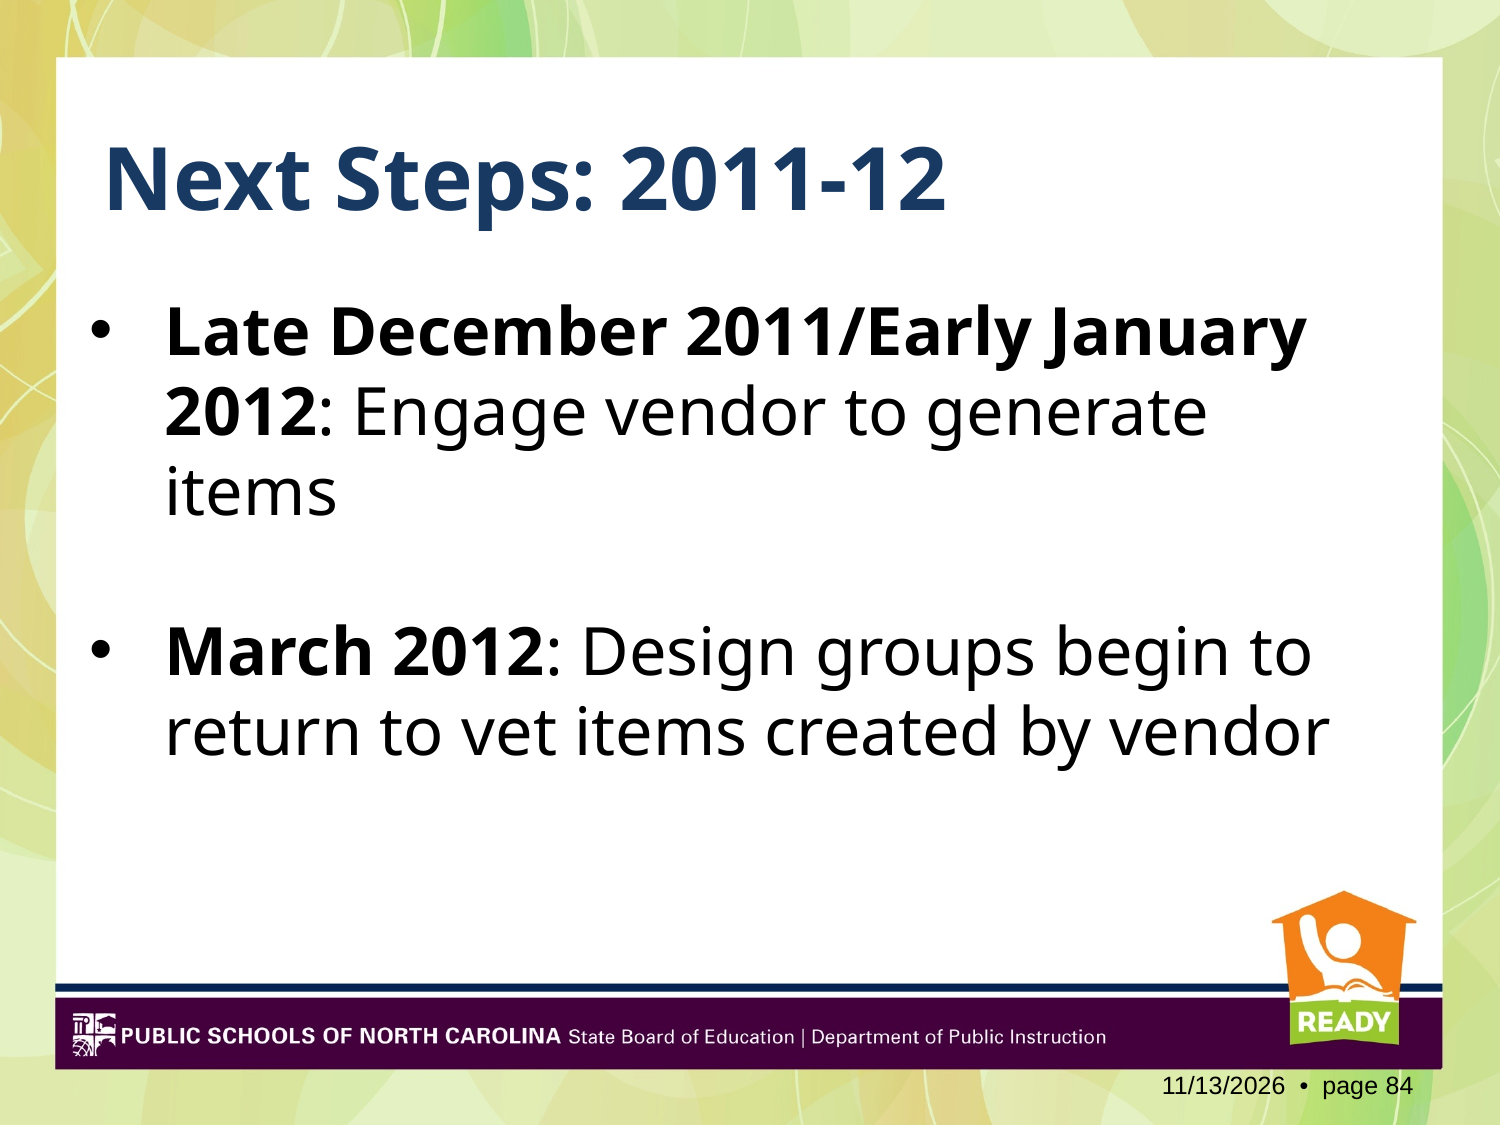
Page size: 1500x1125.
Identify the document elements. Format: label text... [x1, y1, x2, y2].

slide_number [1147, 1062, 1460, 1122]
picture [0, 0, 1500, 1125]
text_box Late December 2011/Early January 2012: Engage vendor to generate items March 2012: Design groups begin to return to vet items created by vendor [74, 281, 1413, 776]
title Next Steps: 2011-12 [87, 106, 1413, 244]
